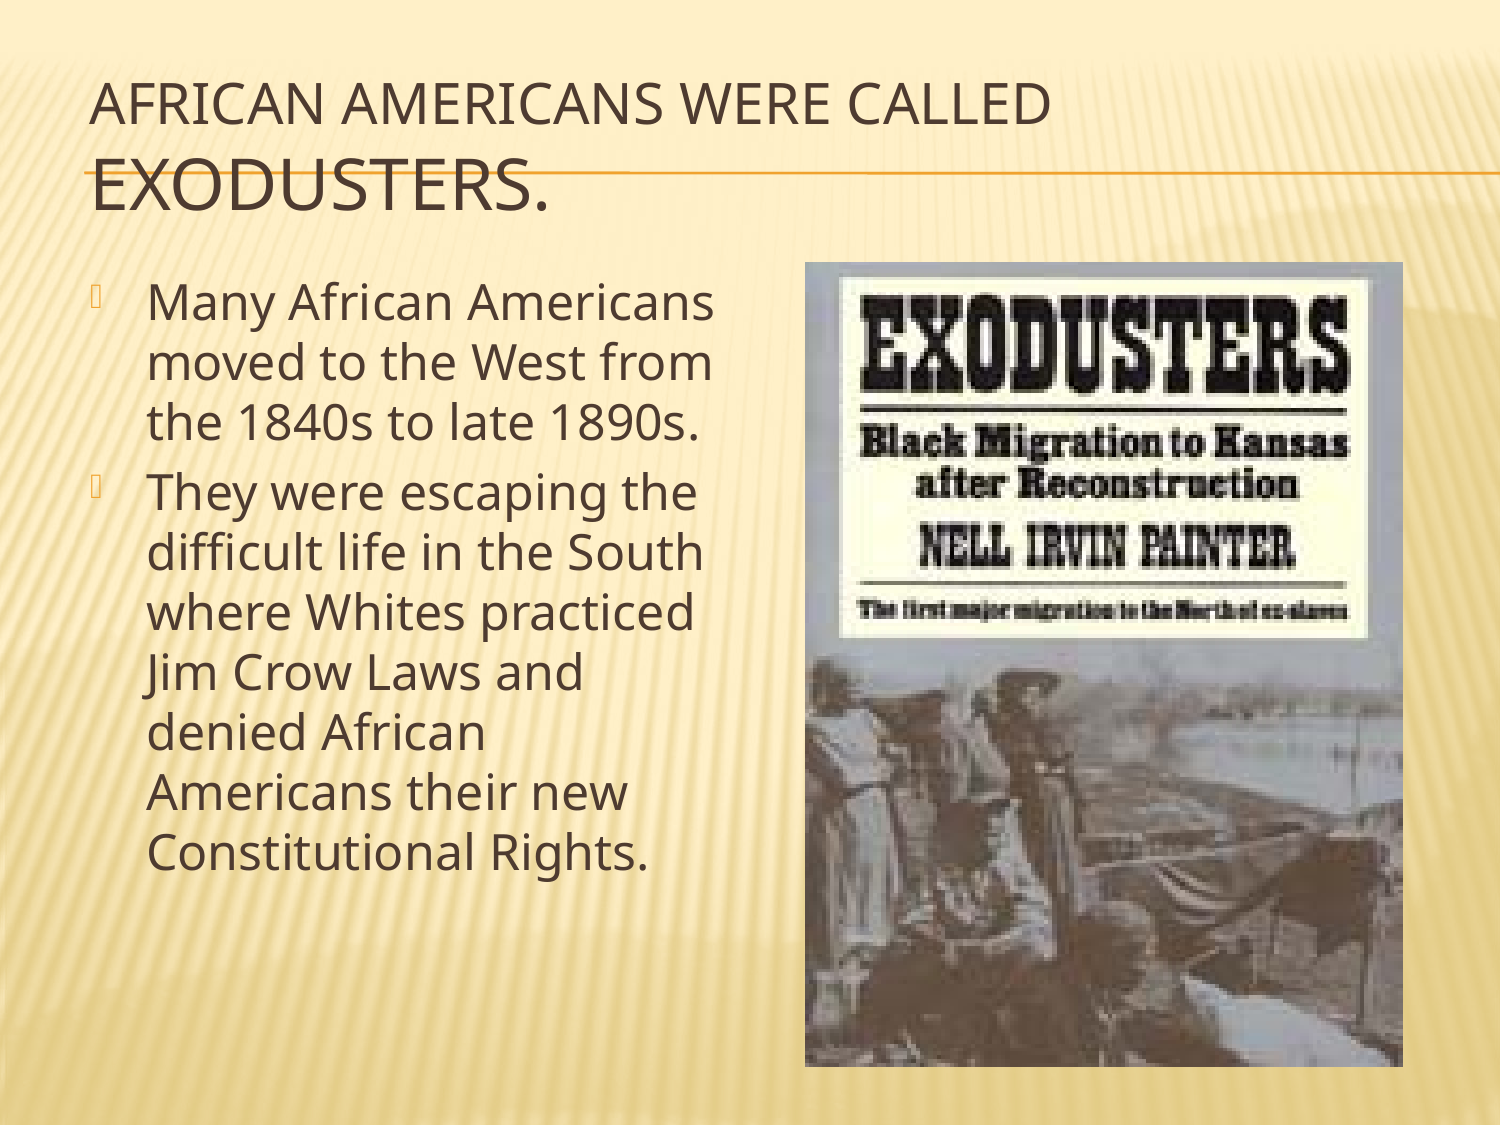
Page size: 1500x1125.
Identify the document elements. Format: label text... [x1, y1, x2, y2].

list Many African Americans moved to the West from the 1840s to late 1890s. They were escaping the difficult life in the South where Whites practiced Jim Crow Laws and denied African Americans their new Constitutional Rights. [74, 262, 738, 1006]
picture [805, 262, 1404, 1067]
title African Americans were called Exodusters. [75, 45, 1425, 233]
